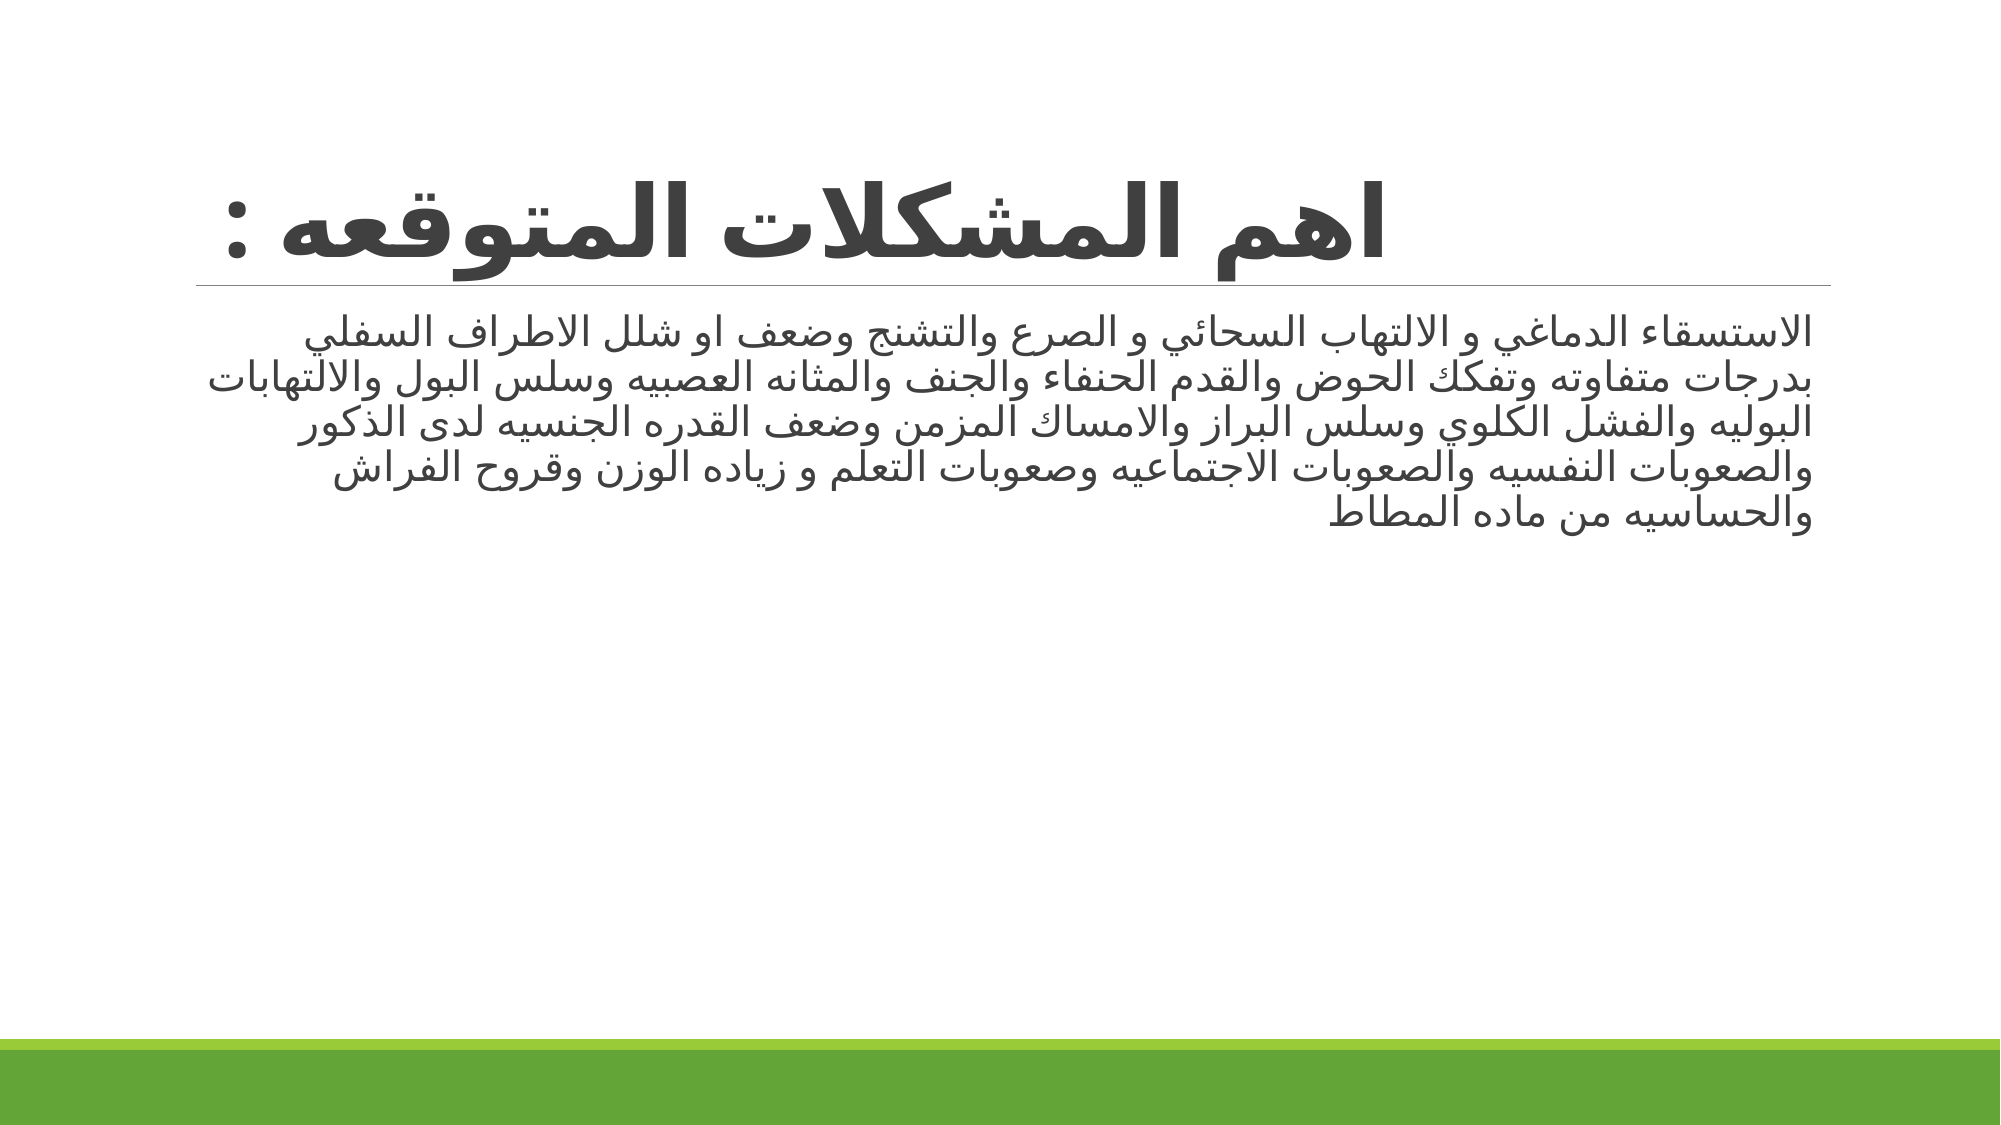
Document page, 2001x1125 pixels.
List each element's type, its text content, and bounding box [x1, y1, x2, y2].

list الاستسقاء الدماغي و الالتهاب السحائي و الصرع والتشنج وضعف او شلل الاطراف السفلي بدرجات متفاوته وتفكك الحوض والقدم الحنفاء والجنف والمثانه العصبيه وسلس البول والالتهابات البوليه والفشل الكلوي وسلس البراز والامساك المزمن وضعف القدره الجنسيه لدى الذكور والصعوبات النفسيه والصعوبات الاجتماعيه وصعوبات التعلم و زياده الوزن وقروح الفراش والحساسيه من ماده المطاط [180, 302, 1830, 963]
title اهم المشكلات المتوقعه : [180, 47, 1830, 285]
